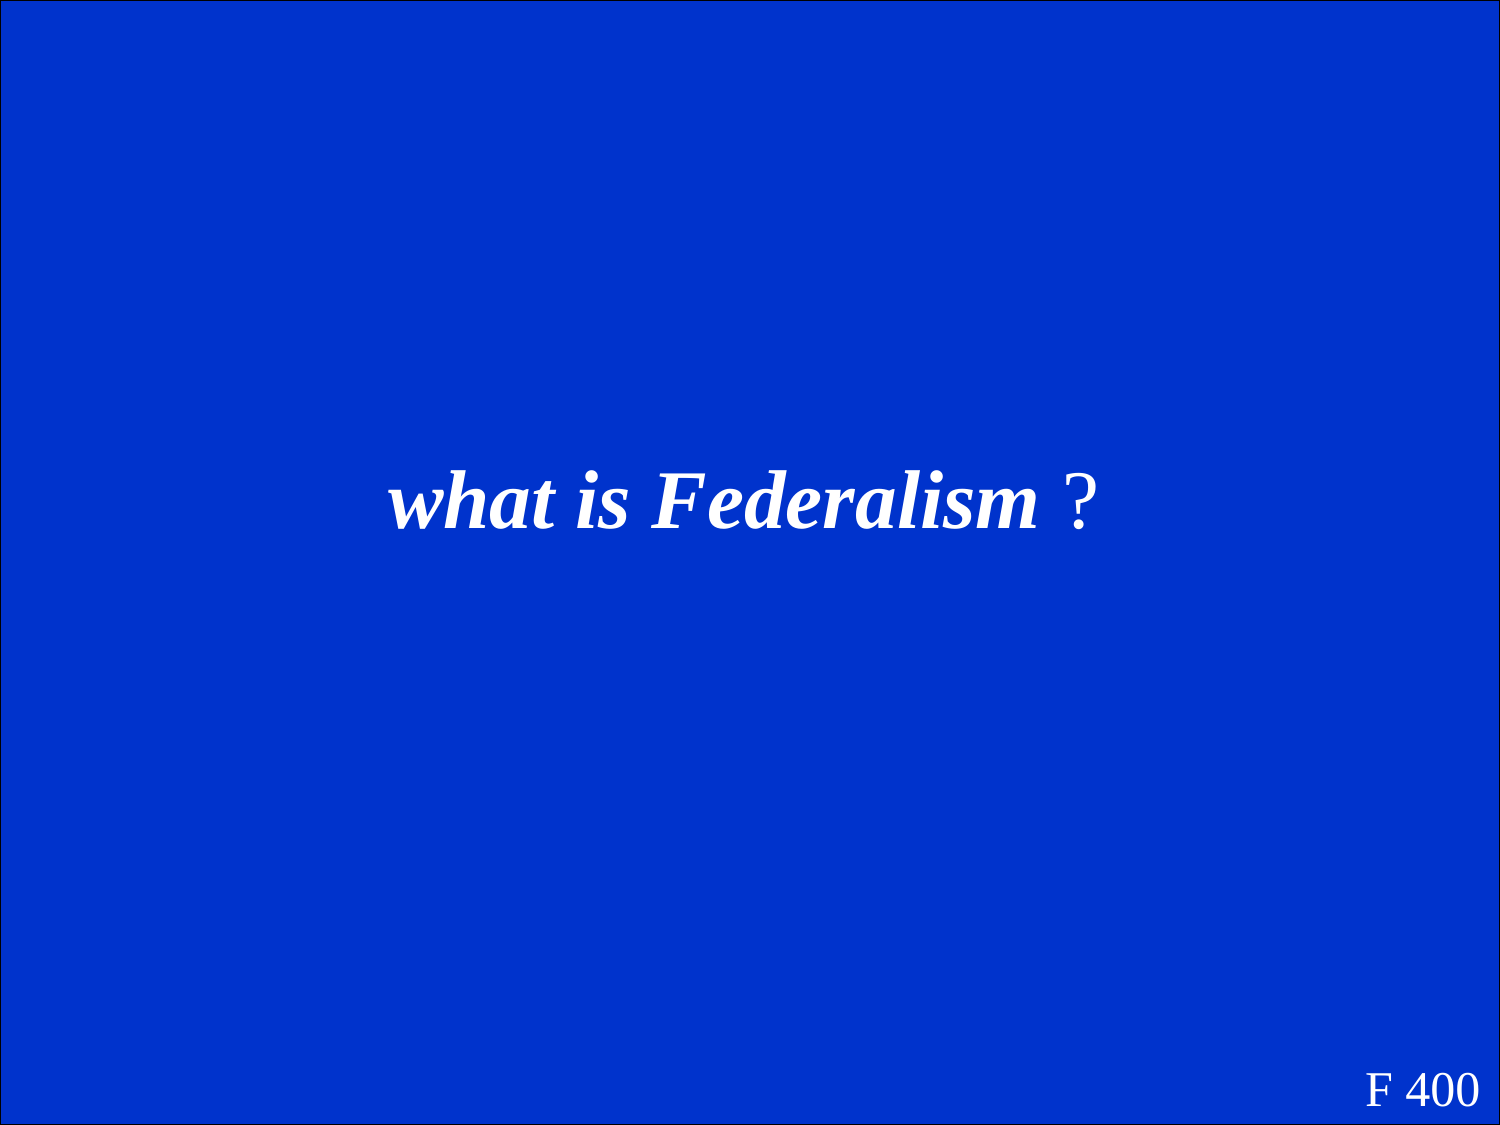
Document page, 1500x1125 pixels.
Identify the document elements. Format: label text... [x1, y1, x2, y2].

text_box [0, 0, 1500, 1125]
text_box what is Federalism ? [224, 437, 1263, 694]
text_box F 400 [1350, 1049, 1496, 1125]
